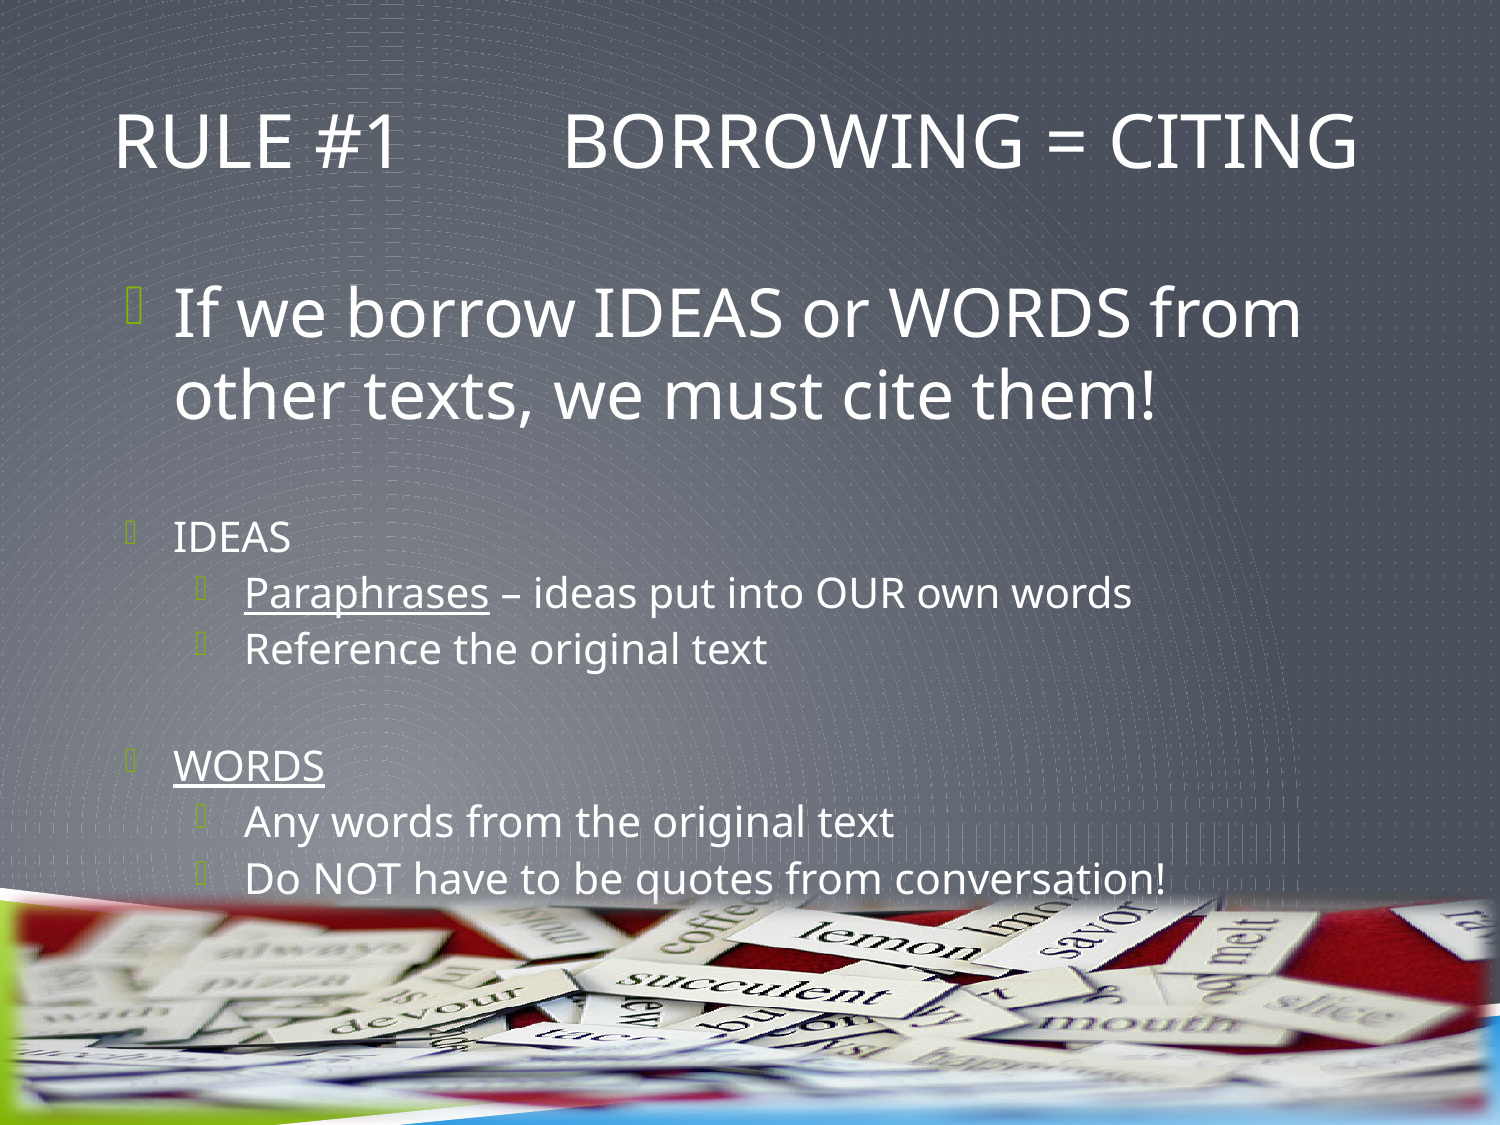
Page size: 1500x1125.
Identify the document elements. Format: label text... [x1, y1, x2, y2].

picture [0, 889, 1500, 1125]
title Rule #1 Borrowing = citing [112, 45, 1388, 233]
list If we borrow IDEAS or WORDS from other texts, we must cite them! IDEAS Paraphrases – ideas put into OUR own words Reference the original text WORDS Any words from the original text Do NOT have to be quotes from conversation! [112, 262, 1388, 889]
